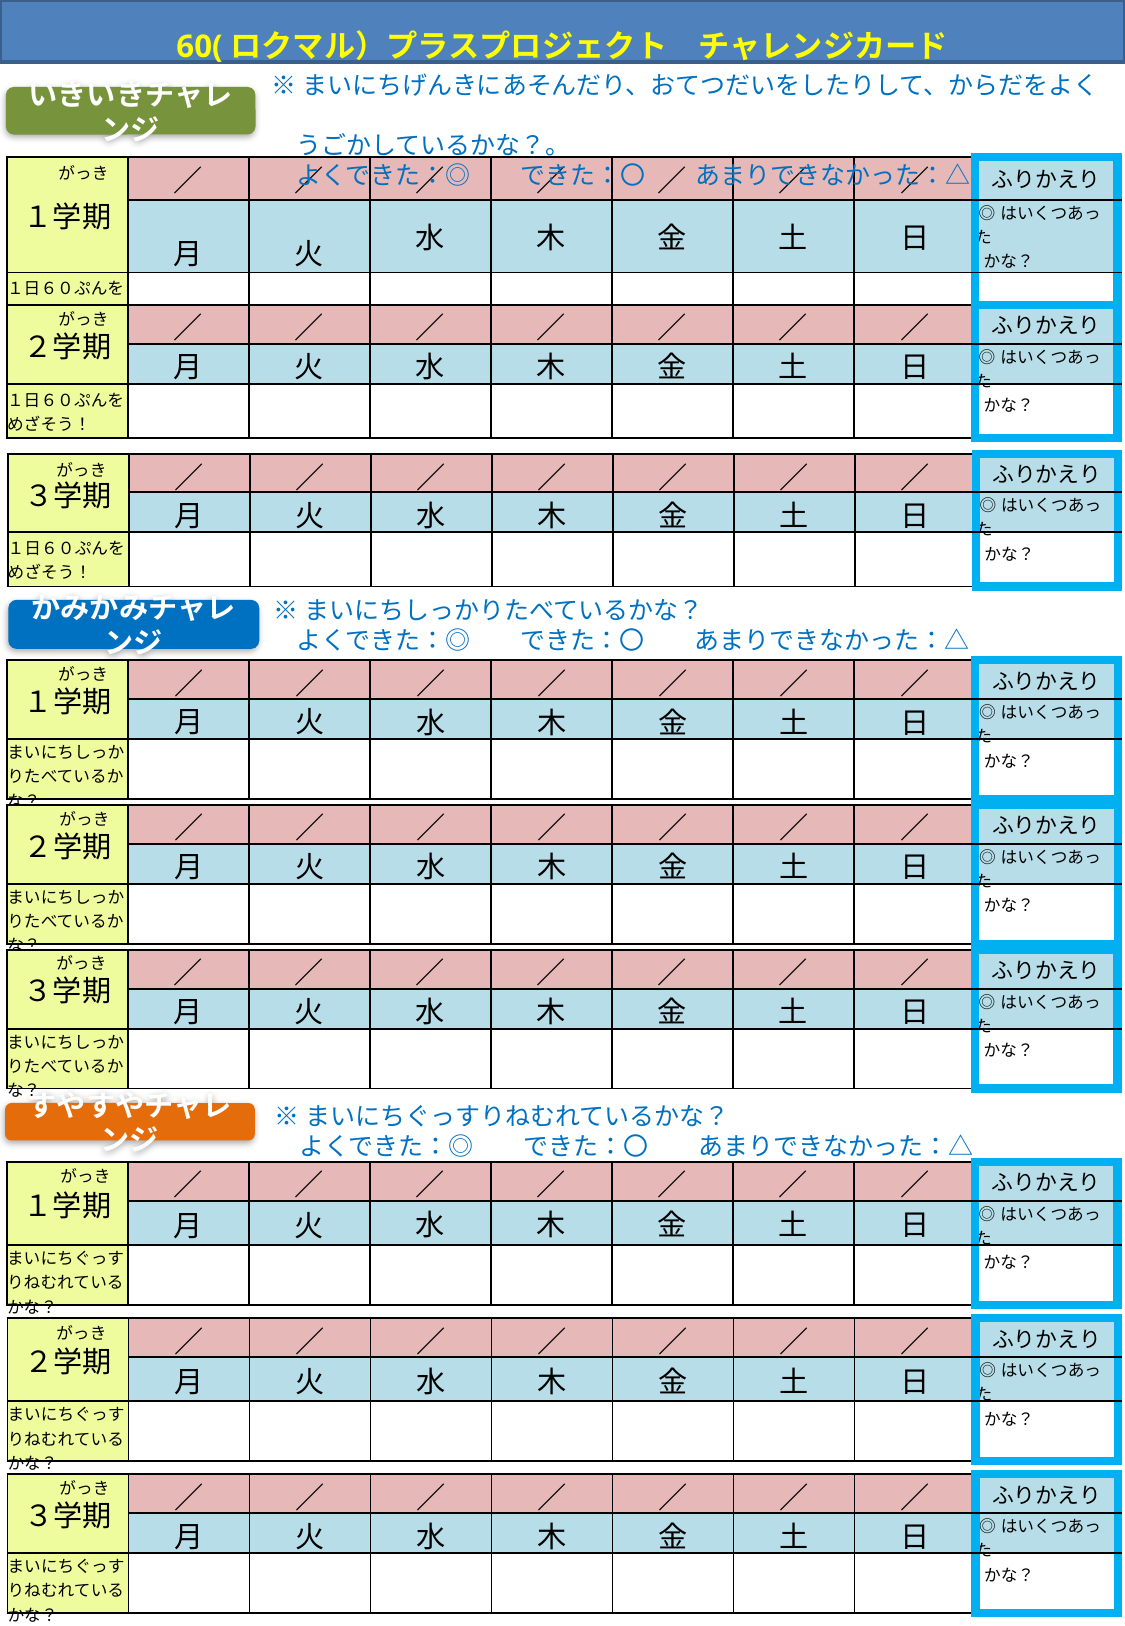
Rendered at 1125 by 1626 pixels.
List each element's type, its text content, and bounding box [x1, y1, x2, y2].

table_header ／ [492, 306, 611, 343]
table_cell 木 [493, 493, 612, 531]
table_cell [129, 273, 248, 304]
table_header ２学期 [8, 306, 127, 383]
table_cell [734, 1246, 853, 1304]
table_cell 月 [129, 1514, 249, 1552]
table_header ／ [492, 1163, 611, 1200]
table_header ／ [492, 661, 611, 698]
table_cell [371, 1402, 491, 1460]
table_cell １日６０ぷんをめざそう！ [9, 533, 128, 586]
table_header ／ [129, 951, 248, 988]
table_header ／ [371, 1163, 490, 1200]
table_cell [493, 533, 612, 586]
table_cell 火 [250, 1202, 369, 1244]
table_cell [855, 273, 971, 304]
table_cell [613, 1030, 732, 1088]
table_cell [130, 533, 249, 586]
table_cell 木 [492, 201, 611, 272]
table_cell 土 [734, 700, 853, 738]
table_cell １日６０ぷんをめざそう！ [8, 385, 127, 437]
table_header ／ [250, 1319, 370, 1356]
text_box がっき [34, 302, 133, 335]
table_cell [371, 385, 490, 437]
table_cell 土 [734, 201, 853, 272]
table_header ／ [855, 1319, 971, 1356]
table_cell [251, 533, 370, 586]
table_header ／ [129, 661, 248, 698]
table_cell 水 [371, 345, 490, 383]
table_header ／ [613, 806, 732, 843]
table_cell 月 [129, 1358, 249, 1400]
text_box ※まいにちぐっすりねむれているかな？ よくできた：◎ できた：〇 あまりできなかった：△ [259, 1093, 1052, 1161]
table_cell [734, 740, 853, 798]
table_cell [980, 1402, 1114, 1457]
table_header ／ [855, 1163, 971, 1200]
table_header ふりかえり [980, 1322, 1114, 1356]
text_box がっき [35, 1471, 134, 1504]
table_header ／ [492, 1319, 612, 1356]
text_box いきいきチャレンジ [5, 86, 256, 135]
table_header １学期 [8, 1163, 127, 1244]
table_header ／ [734, 1475, 854, 1512]
table_header ／ [613, 1475, 733, 1512]
table_cell [371, 740, 490, 798]
table_cell 金 [613, 1202, 732, 1244]
table_cell [129, 385, 248, 437]
table_header ／ [250, 1475, 370, 1512]
table_cell まいにちぐっすりねむれているかな？ [8, 1402, 128, 1460]
table_cell 日 [855, 990, 971, 1028]
table_cell 木 [492, 990, 611, 1028]
table_cell 金 [613, 1358, 733, 1400]
table_cell 火 [250, 201, 369, 272]
table_header ／ [855, 306, 971, 343]
table_header ／ [250, 661, 369, 698]
text_box かみかみチャレンジ [8, 599, 258, 649]
table_header ／ [129, 158, 248, 199]
table_cell 日 [855, 1202, 971, 1244]
table_cell 月 [129, 345, 248, 383]
table_header ／ [492, 951, 611, 988]
text_box がっき [34, 657, 133, 690]
table_cell [980, 1554, 1114, 1609]
table_cell [371, 1030, 490, 1088]
table_header ／ [492, 1475, 612, 1512]
table_cell まいにちしっかりたべているかな？ [8, 1030, 127, 1088]
table_cell [613, 885, 732, 943]
table_header ／ [492, 806, 611, 843]
table_cell 水 [371, 990, 490, 1028]
table_cell [492, 885, 611, 943]
table_cell [855, 385, 971, 437]
table_header ／ [855, 951, 971, 988]
table_cell ◎はいくつあった かな？ [979, 700, 1114, 738]
table_header ／ [613, 661, 732, 698]
table_cell [371, 885, 490, 943]
table_cell 月 [129, 845, 248, 883]
table_cell [492, 1246, 611, 1304]
table_cell 火 [250, 1514, 370, 1552]
table_cell 火 [250, 700, 369, 738]
table_header ／ [251, 455, 370, 491]
table_cell 金 [613, 700, 732, 738]
table_cell 金 [613, 345, 732, 383]
table_cell 水 [371, 700, 490, 738]
table_cell [855, 740, 971, 798]
text_box すやすやチャレンジ [5, 1102, 255, 1141]
table_header ／ [371, 1475, 491, 1512]
table_cell 土 [734, 1358, 854, 1400]
table_header ／ [613, 306, 732, 343]
table_cell ◎はいくつあった かな？ [979, 1202, 1113, 1244]
table_cell [129, 740, 248, 798]
table_cell ◎はいくつあった かな？ [979, 990, 1113, 1028]
table_cell [979, 1246, 1113, 1301]
text_box がっき [35, 803, 134, 836]
table_header ふりかえり [979, 309, 1113, 343]
table_cell 木 [492, 1358, 612, 1400]
table_cell [613, 1554, 733, 1612]
table_header ／ [250, 1163, 369, 1200]
table_header ／ [613, 1319, 733, 1356]
table_header ／ [129, 1163, 248, 1200]
table_cell [129, 1246, 248, 1304]
table_header ／ [371, 661, 490, 698]
table_cell 木 [492, 345, 611, 383]
table_cell ◎はいくつあった かな？ [980, 493, 1114, 531]
text_box がっき [36, 1160, 135, 1193]
table_header ／ [734, 661, 853, 698]
table_header ／ [735, 455, 854, 491]
table_header ／ [614, 455, 733, 491]
table_cell [856, 533, 972, 586]
table_header ／ [129, 1319, 249, 1356]
text_box がっき [34, 156, 133, 189]
text_box がっき [32, 454, 131, 487]
table_cell 木 [492, 845, 611, 883]
table_cell 火 [250, 345, 369, 383]
table_cell [979, 385, 1113, 434]
table_cell 日 [855, 700, 971, 738]
table_header ／ [129, 806, 248, 843]
table_cell [613, 1402, 733, 1460]
table_cell [855, 1402, 971, 1460]
table_cell [250, 385, 369, 437]
table_cell 火 [250, 845, 369, 883]
table_cell [734, 1030, 853, 1088]
table_cell 月 [130, 493, 249, 531]
table_cell 水 [371, 1358, 491, 1400]
table_cell 土 [734, 345, 853, 383]
table_cell [979, 273, 1113, 301]
table_header ／ [250, 806, 369, 843]
table_header ３学期 [8, 1475, 128, 1552]
table_cell 水 [372, 493, 491, 531]
table_header ／ [371, 1319, 491, 1356]
table_cell [734, 1402, 854, 1460]
table_header ／ [613, 1163, 732, 1200]
table_cell [979, 740, 1114, 795]
table_cell まいにちしっかりたべているかな？ [8, 885, 127, 943]
table_cell まいにちぐっすりねむれているかな？ [8, 1246, 127, 1304]
table_header ／ [734, 951, 853, 988]
table_header ふりかえり [979, 1166, 1113, 1200]
table_cell [613, 740, 732, 798]
table_cell 金 [613, 201, 732, 272]
table_header ふりかえり [980, 458, 1114, 491]
table_header ふりかえり [980, 1478, 1114, 1512]
text_box がっき [32, 1316, 131, 1349]
text_box 60(ロクマル）プラスプロジェクト チャレンジカード [0, 0, 1125, 64]
table_header ／ [855, 661, 971, 698]
table_cell 金 [613, 1514, 733, 1552]
table_cell ◎はいくつあった かな？ [979, 201, 1113, 272]
table_cell [492, 740, 611, 798]
table_header １学期 [8, 661, 127, 738]
table_cell 土 [734, 845, 853, 883]
text_box がっき [32, 946, 131, 979]
table_cell 土 [734, 1202, 853, 1244]
table_cell 月 [129, 1202, 248, 1244]
table_header ／ [372, 455, 491, 491]
table_header ／ [250, 951, 369, 988]
table_header ３学期 [8, 951, 127, 1028]
table_header ／ [371, 806, 490, 843]
table_cell ◎はいくつあった かな？ [979, 345, 1113, 383]
table_cell [129, 1554, 249, 1612]
table_cell [734, 1554, 854, 1612]
table_cell [855, 1554, 971, 1612]
table_cell [613, 273, 732, 304]
table_cell 土 [734, 1514, 854, 1552]
table_cell [250, 1554, 370, 1612]
table_cell 日 [855, 345, 971, 383]
table_cell 土 [734, 990, 853, 1028]
table_cell [250, 740, 369, 798]
table_cell [129, 885, 248, 943]
table_cell [855, 885, 971, 943]
table_cell [613, 1246, 732, 1304]
table_cell ◎はいくつあった かな？ [980, 1514, 1114, 1552]
table_cell 月 [129, 990, 248, 1028]
table_cell 金 [614, 493, 733, 531]
table_cell 水 [371, 845, 490, 883]
table_cell 月 [129, 201, 248, 272]
table_cell 土 [735, 493, 854, 531]
table_header ふりかえり [979, 809, 1114, 843]
table_cell ◎はいくつあった かな？ [979, 845, 1114, 883]
table_cell 木 [492, 1202, 611, 1244]
table_header ／ [250, 306, 369, 343]
table_header ／ [129, 306, 248, 343]
table_header ／ [734, 306, 853, 343]
table_cell [735, 533, 854, 586]
table_header ３学期 [9, 455, 128, 531]
table_cell [734, 385, 853, 437]
table_header ふりかえり [979, 664, 1114, 698]
table_cell [129, 1030, 248, 1088]
table_cell [371, 1554, 491, 1612]
text_box ※まいにちしっかりたべているかな？ よくできた：◎ できた：〇 あまりできなかった：△ [258, 587, 1117, 659]
table_cell [979, 1030, 1113, 1084]
table_cell [250, 885, 369, 943]
table_cell [492, 1030, 611, 1088]
table_header ／ [250, 158, 369, 199]
table_header ／ [613, 951, 732, 988]
table_header ふりかえり [979, 954, 1113, 988]
table_cell [855, 1030, 971, 1088]
table_cell [250, 273, 369, 304]
table_header １学期 [8, 158, 127, 272]
table_cell [492, 385, 611, 437]
table_header ／ [734, 806, 853, 843]
table_cell まいにちしっかりたべているかな？ [8, 740, 127, 798]
table_cell [734, 273, 853, 304]
table_cell [492, 273, 611, 304]
table_cell 金 [613, 990, 732, 1028]
table_header ／ [856, 455, 972, 491]
table_cell 木 [492, 700, 611, 738]
table_cell まいにちぐっすりねむれているかな？ [8, 1554, 128, 1612]
table_cell [614, 533, 733, 586]
table_cell 水 [371, 201, 490, 272]
table_cell [371, 1246, 490, 1304]
table_cell [492, 1402, 612, 1460]
table_cell 水 [371, 1514, 491, 1552]
table_cell [250, 1246, 369, 1304]
table_cell 日 [856, 493, 972, 531]
table_header ／ [493, 455, 612, 491]
table_header ／ [371, 306, 490, 343]
table_cell [980, 533, 1114, 582]
table_header ２学期 [8, 806, 127, 883]
table_cell [979, 885, 1114, 940]
table_cell 日 [855, 1514, 971, 1552]
table_header ２学期 [8, 1319, 128, 1400]
table_header ／ [855, 1475, 971, 1512]
table_header ／ [130, 455, 249, 491]
table_cell ◎はいくつあった かな？ [980, 1358, 1114, 1400]
table_cell [492, 1554, 612, 1612]
table_cell [250, 1402, 370, 1460]
text_box ※まいにちげんきにあそんだり、おてつだいをしたりして、からだをよく うごかしているかな？。 よくできた：◎ できた：〇 あまりできなかった：△ [256, 61, 1115, 197]
table_cell [250, 1030, 369, 1088]
table_header ／ [855, 806, 971, 843]
table_cell 日 [855, 1358, 971, 1400]
table_header ／ [129, 1475, 249, 1512]
table_cell 火 [251, 493, 370, 531]
table_cell [371, 273, 490, 304]
table_cell １日６０ぷんをめざそう！ [8, 273, 127, 304]
table_cell [613, 385, 732, 437]
table_cell 日 [855, 201, 971, 272]
table_cell 金 [613, 845, 732, 883]
table_cell 木 [492, 1514, 612, 1552]
table_cell 火 [250, 990, 369, 1028]
table_cell [372, 533, 491, 586]
table_cell 火 [250, 1358, 370, 1400]
table_cell 月 [129, 700, 248, 738]
table_header ／ [734, 1163, 853, 1200]
table_cell [855, 1246, 971, 1304]
table_header ／ [371, 951, 490, 988]
table_cell [734, 885, 853, 943]
table_cell 水 [371, 1202, 490, 1244]
table_cell 日 [855, 845, 971, 883]
table_header ／ [734, 1319, 854, 1356]
table_cell [129, 1402, 249, 1460]
